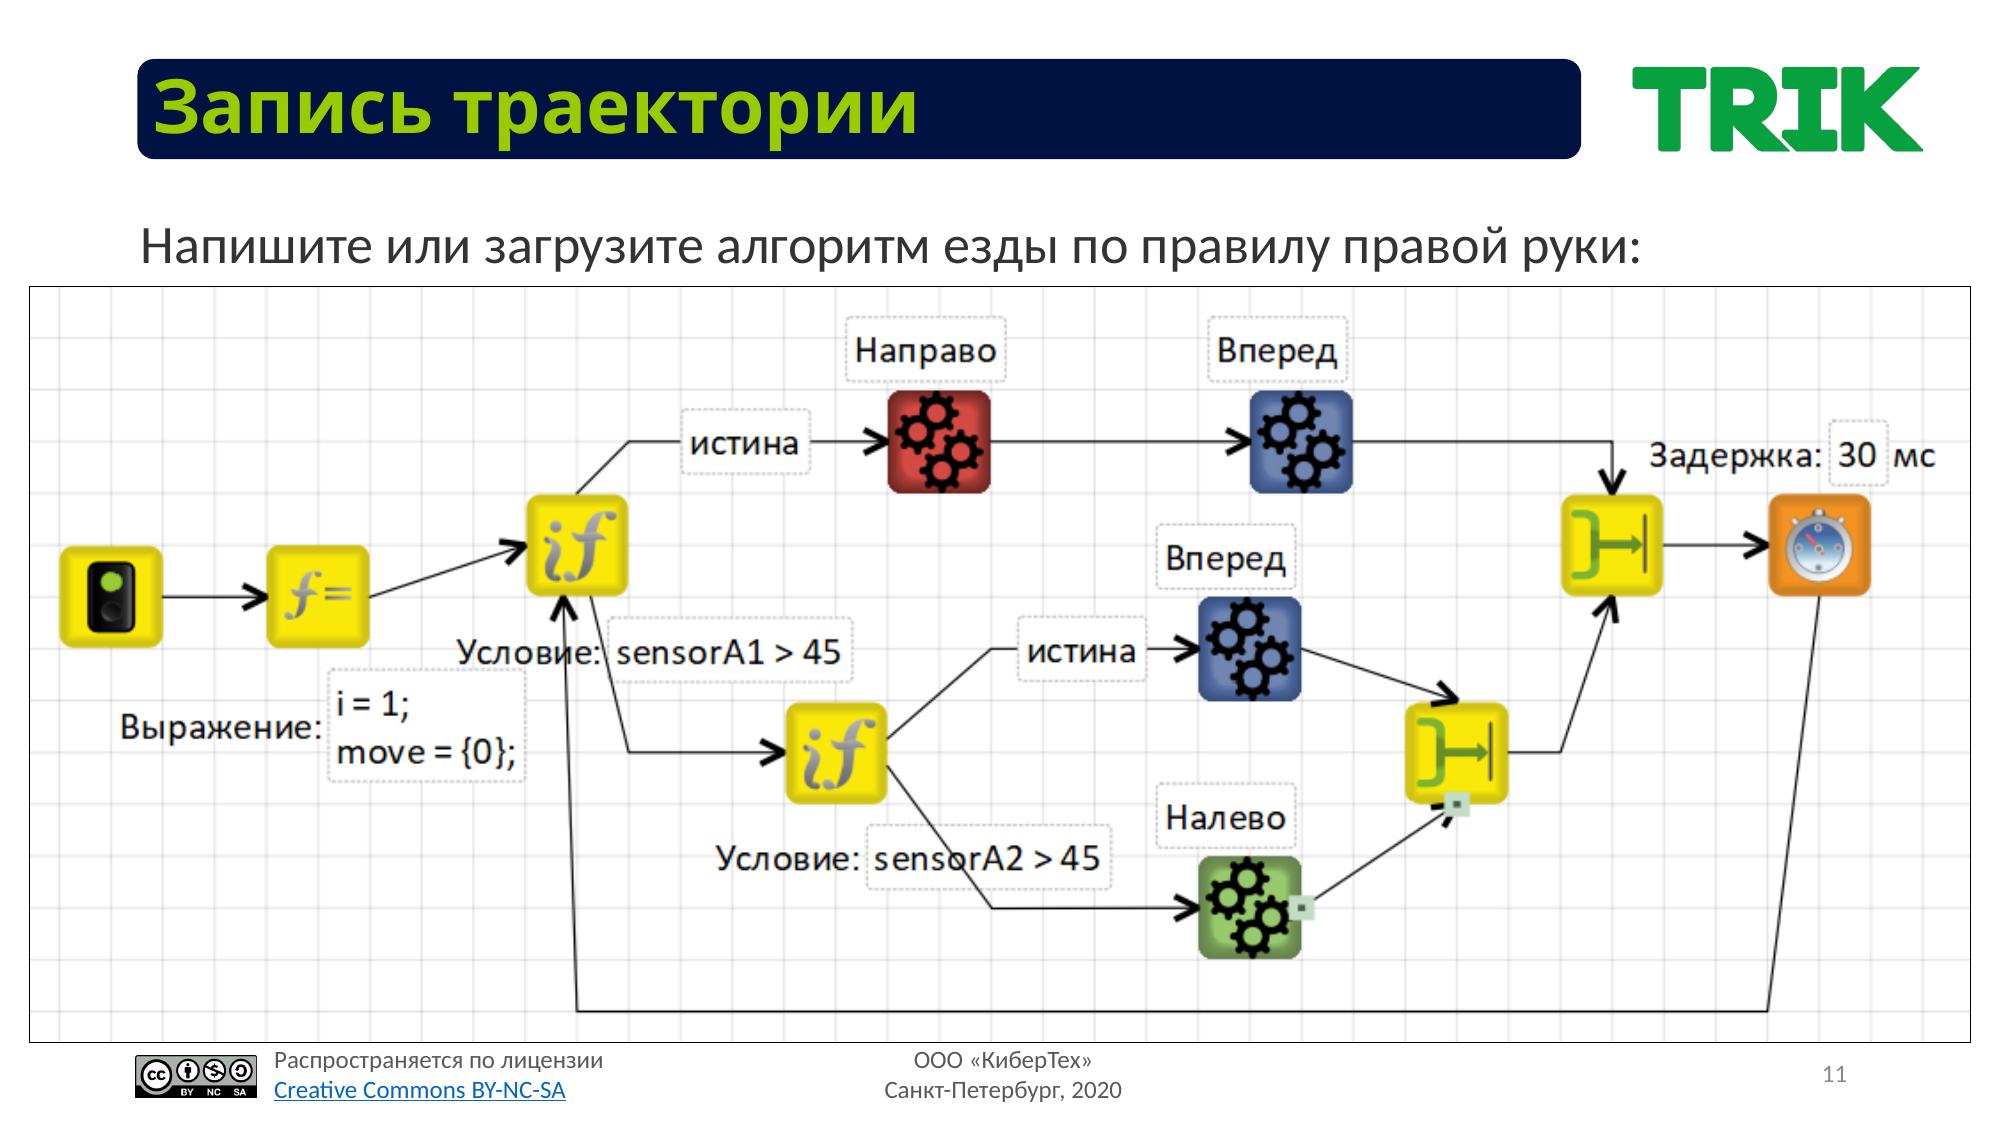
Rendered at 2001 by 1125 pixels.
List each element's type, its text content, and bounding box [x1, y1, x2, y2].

picture [1631, 64, 1924, 154]
text_box Запись траектории [137, 61, 1582, 162]
text_box 11 [1412, 1054, 1863, 1103]
picture [135, 1055, 257, 1098]
text_box Напишите или загрузите алгоритм езды по правилу правой руки: [125, 184, 1851, 285]
picture [28, 286, 1972, 1043]
